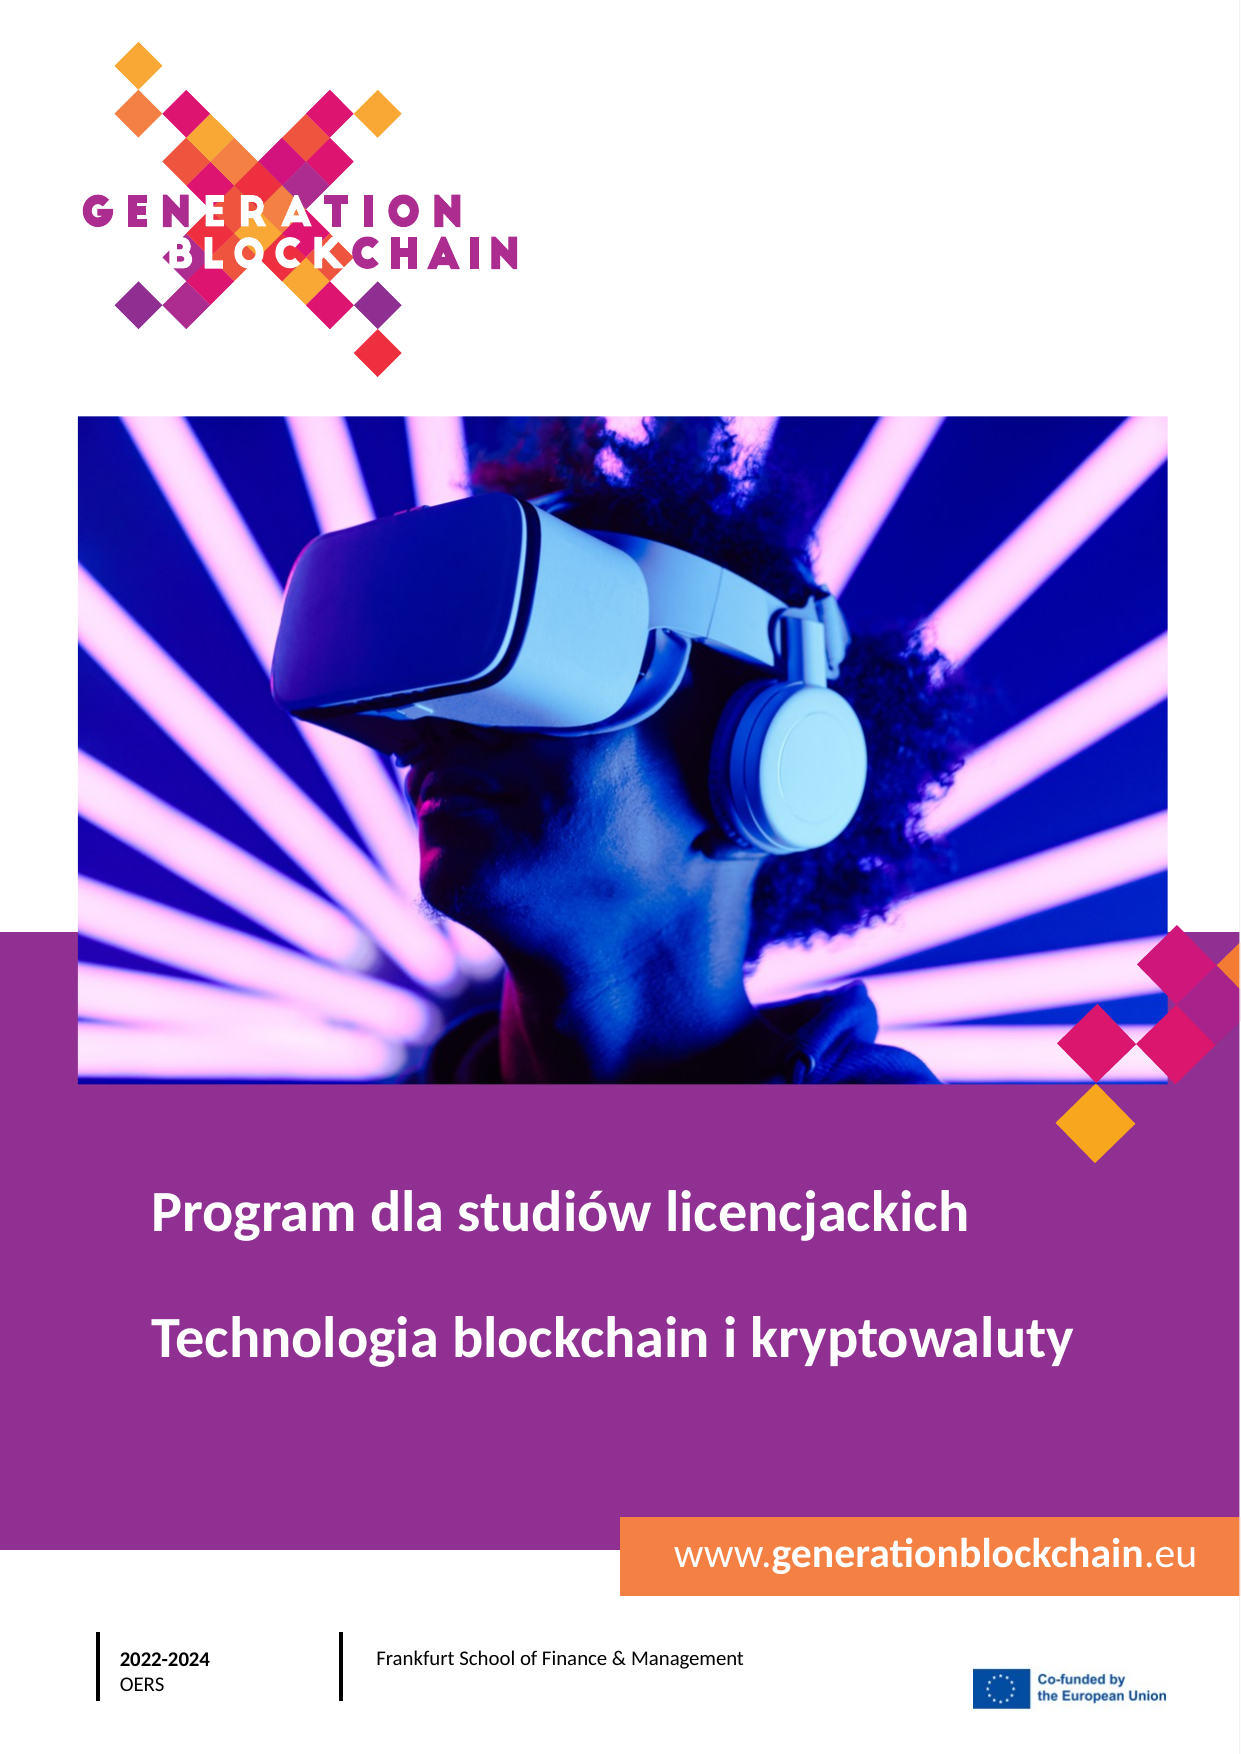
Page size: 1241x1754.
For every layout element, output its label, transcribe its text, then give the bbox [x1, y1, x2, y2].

picture [77, 416, 1168, 1085]
list Program dla studiów licencjackich Technologia blockchain i kryptowaluty [99, 1173, 1115, 1375]
text_box www.generationblockchain.eu [659, 1518, 1213, 1619]
list 2022-2024 OERS [105, 1638, 307, 1708]
picture [973, 1666, 1168, 1712]
list Frankfurt School of Finance & Management [361, 1637, 820, 1707]
